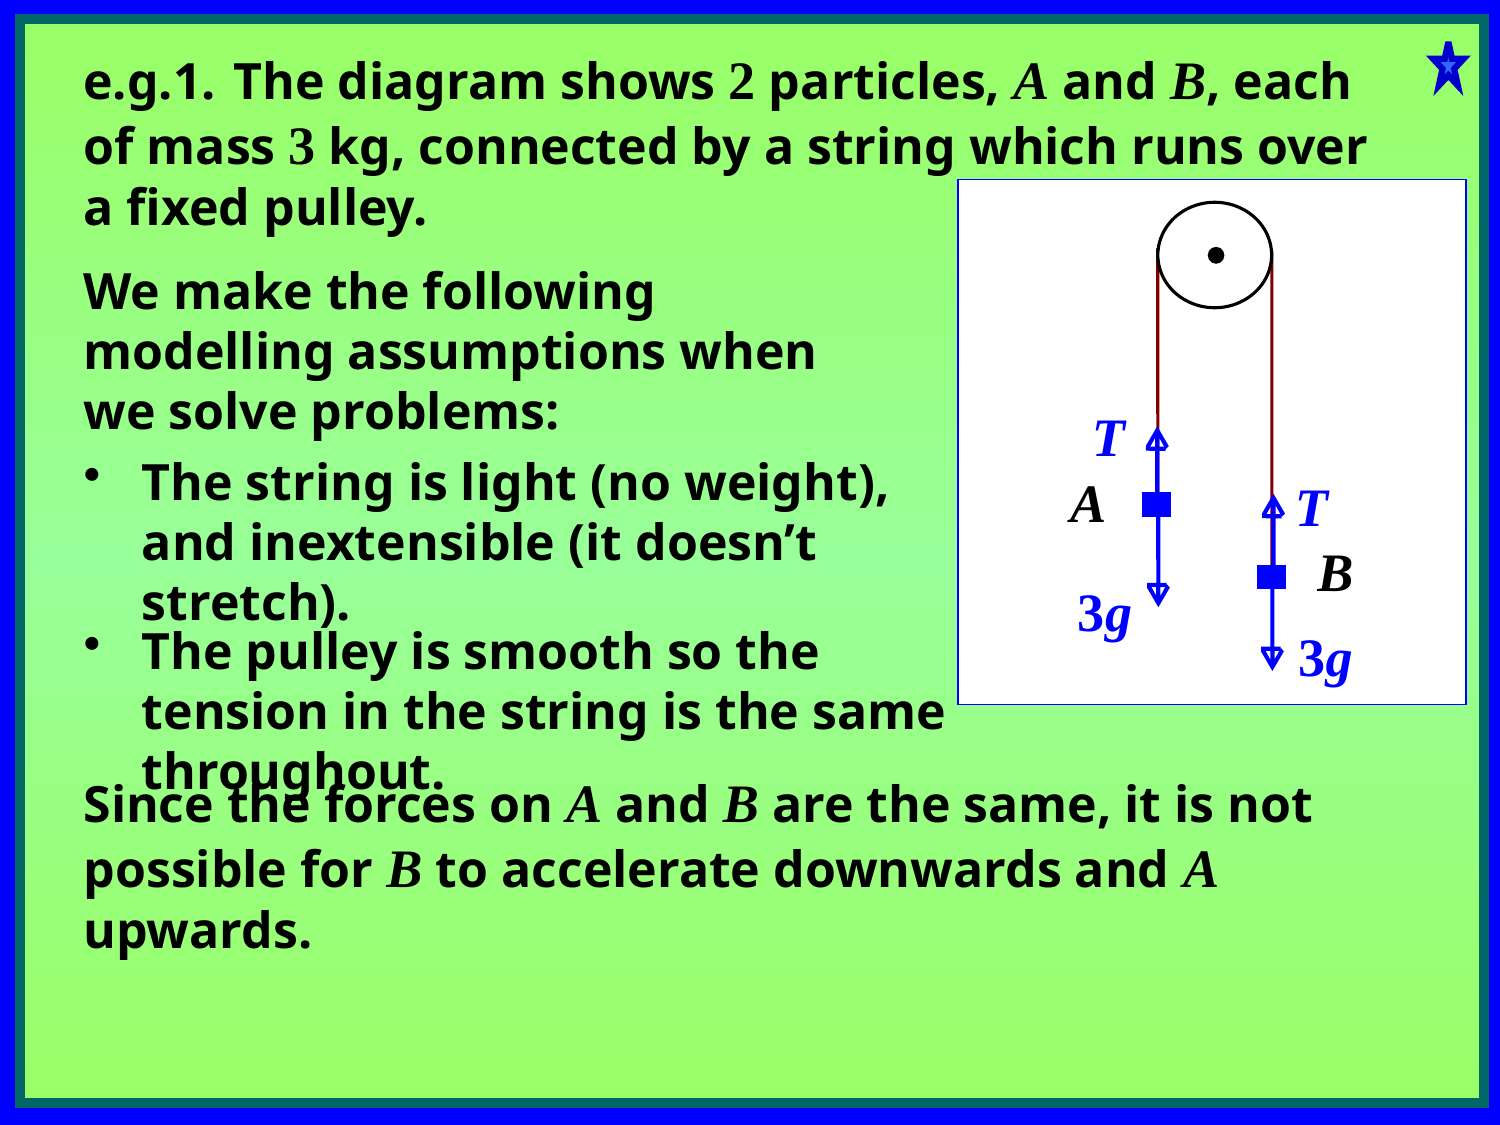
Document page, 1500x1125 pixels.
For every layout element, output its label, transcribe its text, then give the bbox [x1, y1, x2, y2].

text_box T [1428, 42, 1469, 93]
text_box The string is light (no weight), and inextensible (it doesn’t stretch). [68, 443, 951, 611]
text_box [1261, 493, 1282, 572]
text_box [1145, 425, 1166, 505]
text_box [957, 179, 1467, 705]
text_box We make the following modelling assumptions when we solve problems: [68, 251, 894, 447]
text_box Since the forces on A and B are the same, it is not possible for B to accelerate downwards and A upwards. [68, 761, 1467, 966]
text_box e.g.1. The diagram shows 2 particles, A and B, each of mass 3 kg, connected by a string which runs over a fixed pulley. [68, 37, 1416, 243]
text_box The pulley is smooth so the tension in the string is the same throughout. [68, 611, 1274, 807]
text_box [1433, 42, 1464, 86]
